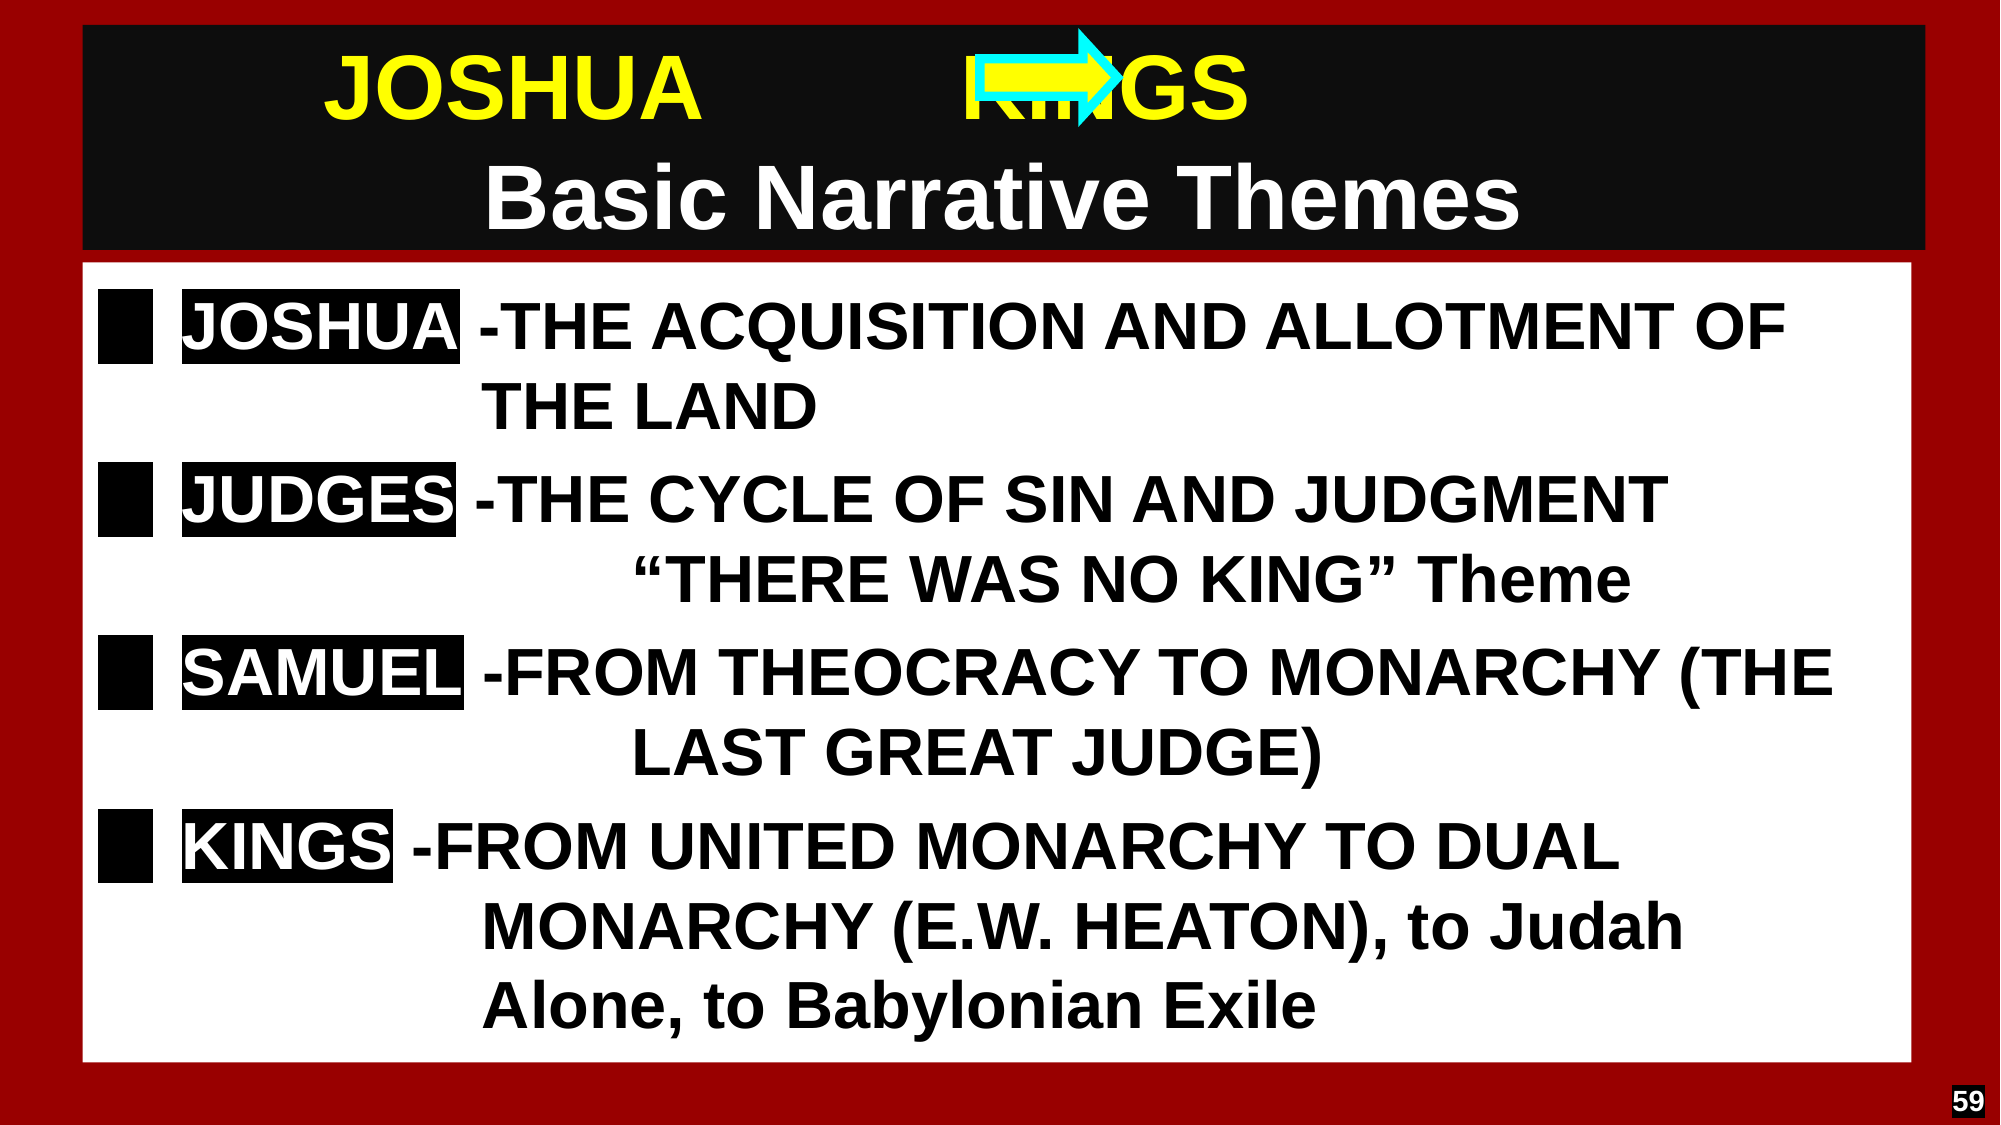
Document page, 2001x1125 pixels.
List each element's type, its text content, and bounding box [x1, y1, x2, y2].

title JOSHUA KINGS Basic Narrative Themes [82, 24, 1926, 250]
list JOSHUA -THE ACQUISITION AND ALLOTMENT OF THE LAND JUDGES -THE CYCLE OF SIN AND JUDGMENT “THERE WAS NO KING” Theme SAMUEL -FROM THEOCRACY TO MONARCHY (THE LAST GREAT JUDGE) KINGS -FROM UNITED MONARCHY TO DUAL MONARCHY (E.W. HEATON), to Judah Alone, to Babylonian Exile [82, 262, 1912, 1063]
slide_number 59 [1649, 1060, 2000, 1125]
text_box [979, 40, 1118, 116]
